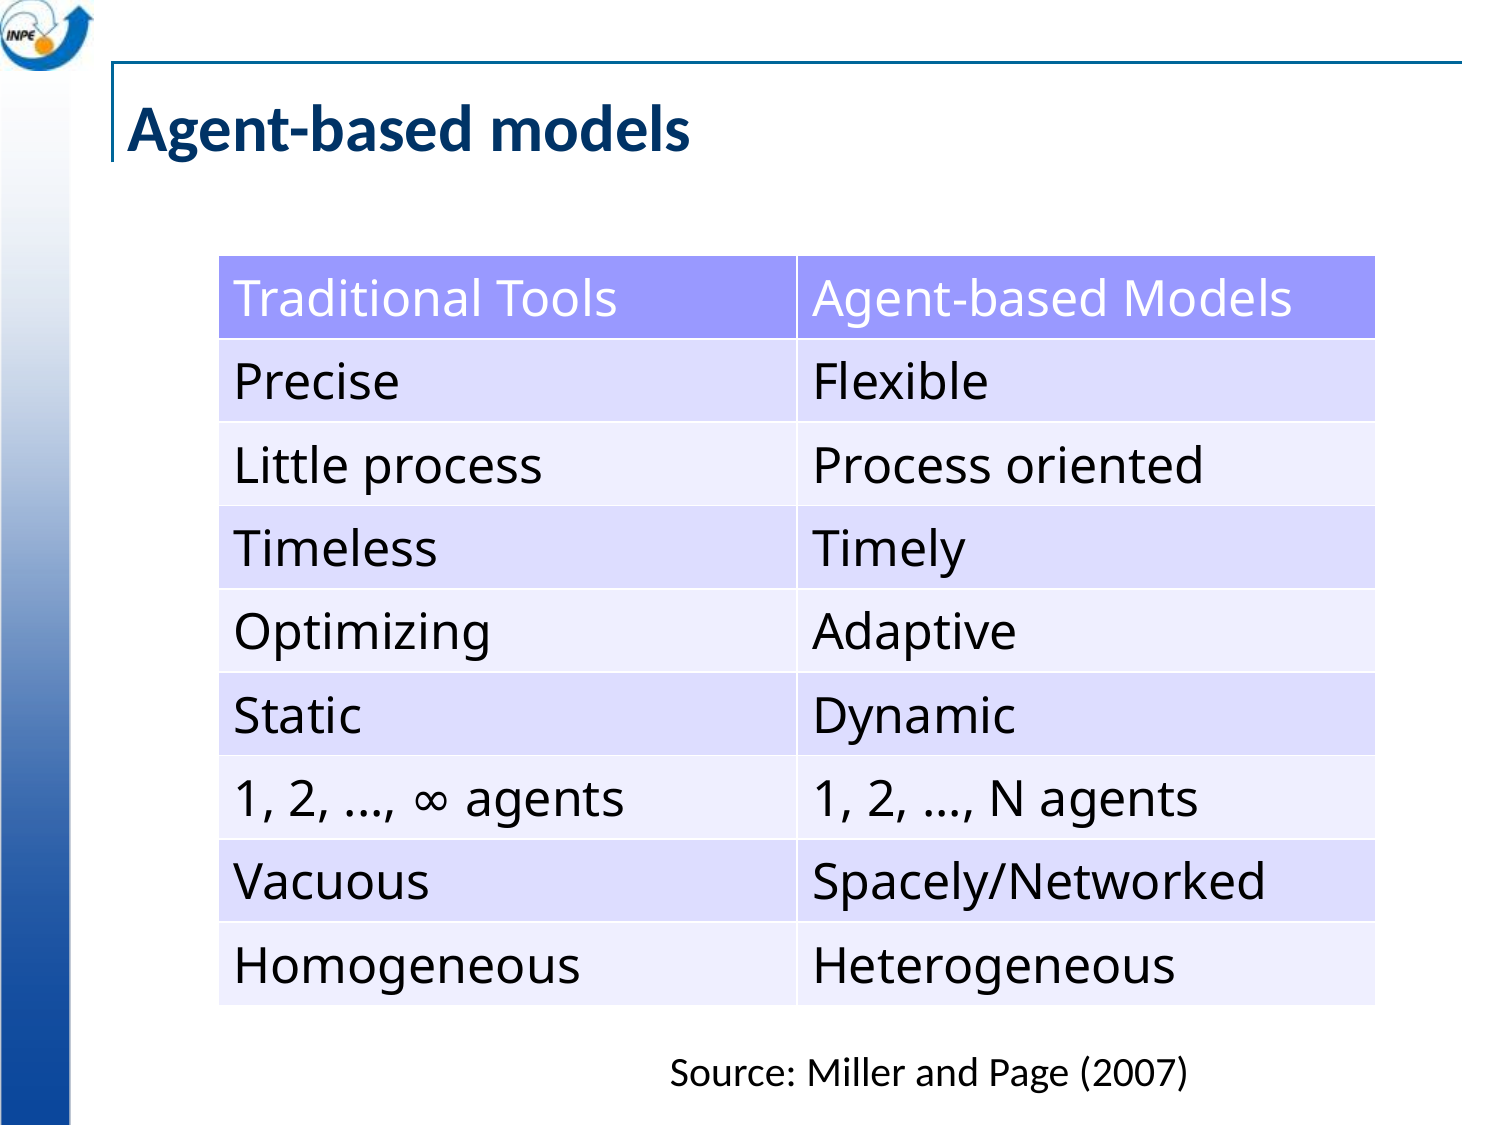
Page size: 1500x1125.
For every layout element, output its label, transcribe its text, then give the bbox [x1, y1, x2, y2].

table_cell 1, 2, ..., N agents [798, 756, 1375, 838]
table_cell Adaptive [798, 590, 1375, 671]
text_box Source: Miller and Page (2007) [655, 1037, 1500, 1120]
title Agent-based models [112, 62, 1450, 188]
table_cell Optimizing [219, 590, 796, 671]
table_cell Flexible [798, 340, 1375, 421]
table_header Traditional Tools [219, 256, 796, 338]
table_cell Static [219, 673, 796, 755]
table_cell Heterogeneous [798, 923, 1375, 1005]
picture [0, 0, 94, 1125]
table_cell Precise [219, 340, 796, 421]
table_cell Process oriented [798, 423, 1375, 505]
table_cell Timely [798, 506, 1375, 588]
table_header Agent-based Models [798, 256, 1375, 338]
table_cell Dynamic [798, 673, 1375, 755]
table_cell Spacely/Networked [798, 840, 1375, 921]
table_cell Timeless [219, 506, 796, 588]
table_cell Homogeneous [219, 923, 796, 1005]
table_cell Vacuous [219, 840, 796, 921]
table_cell 1, 2, ..., ∞ agents [219, 756, 796, 838]
table_cell Little process [219, 423, 796, 505]
